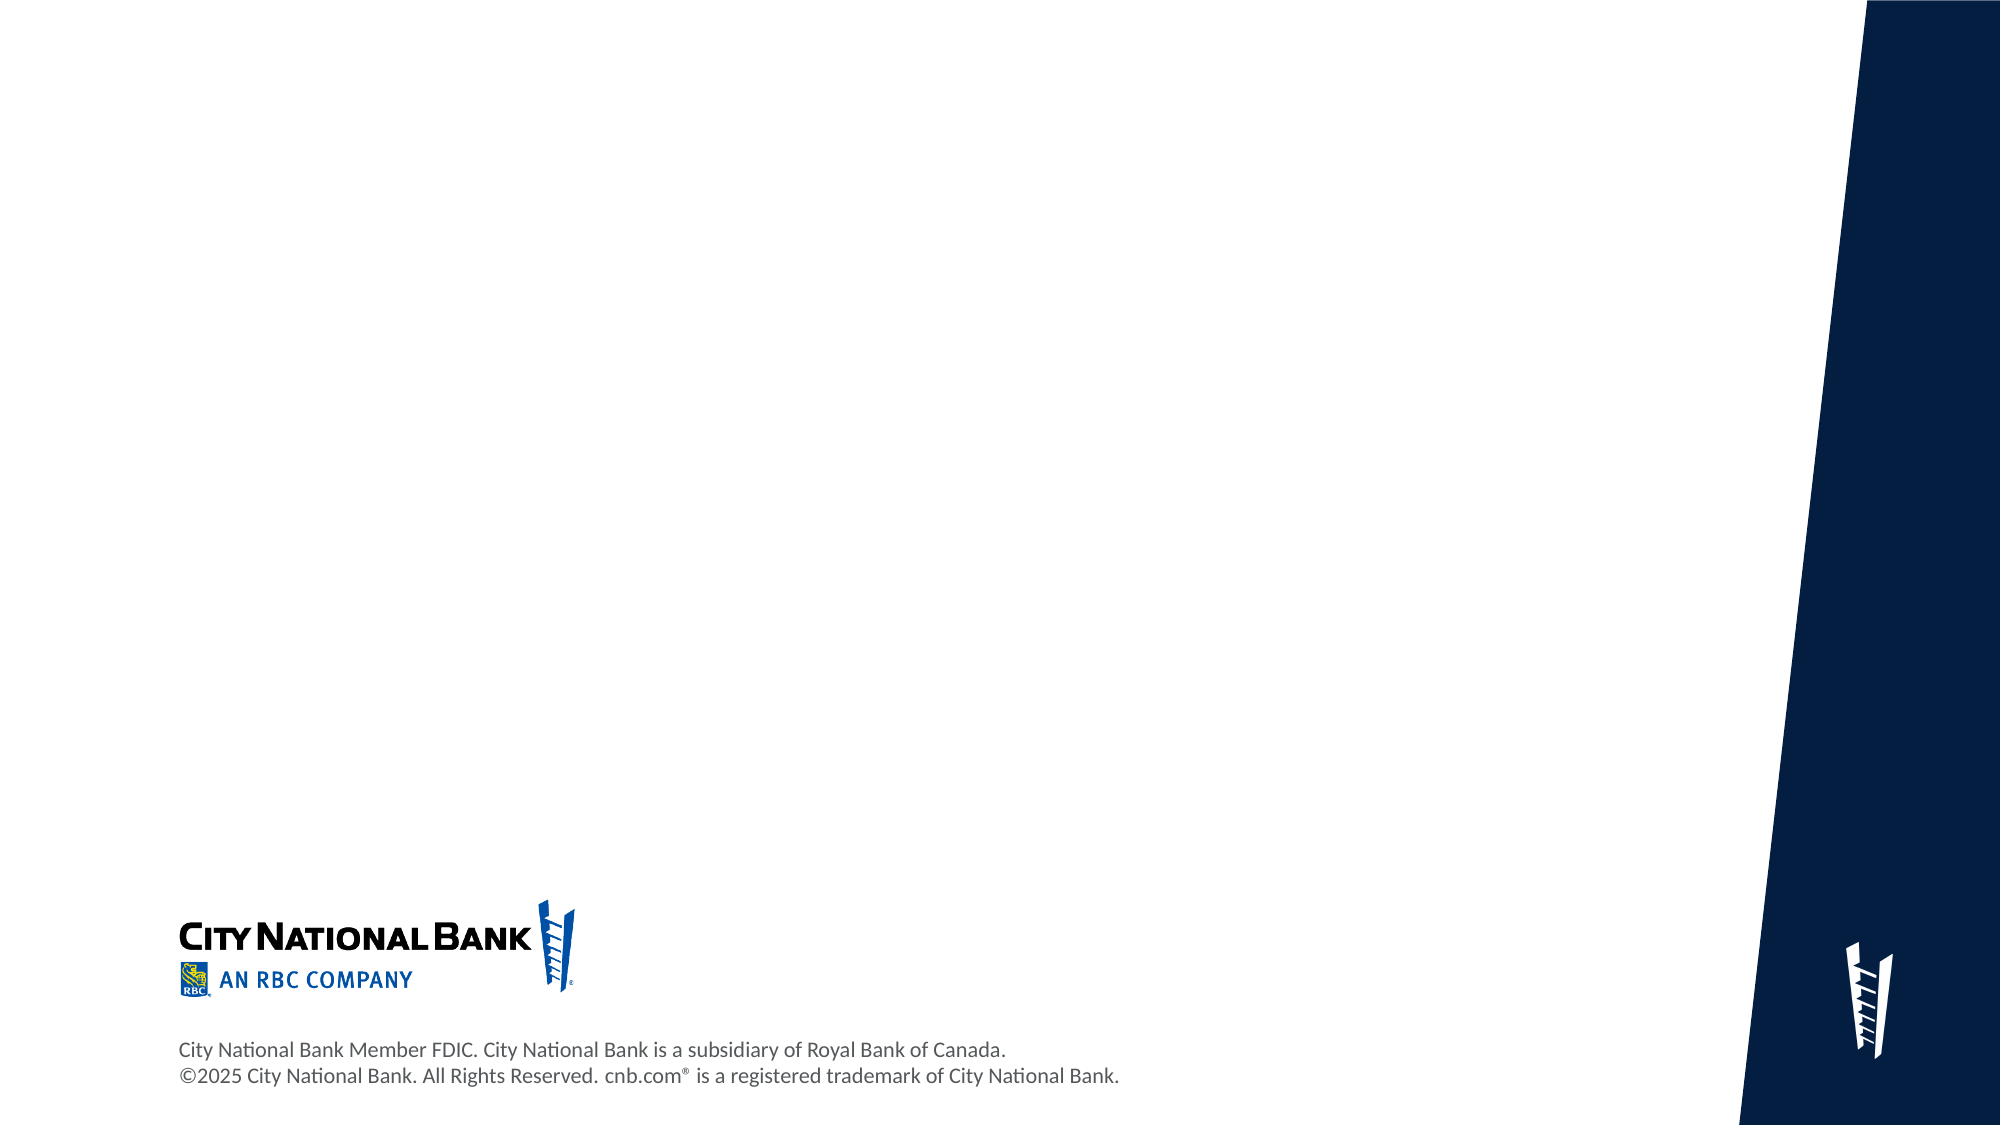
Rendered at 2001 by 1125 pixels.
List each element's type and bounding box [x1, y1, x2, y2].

picture [179, 899, 575, 997]
picture [1846, 942, 1893, 1059]
